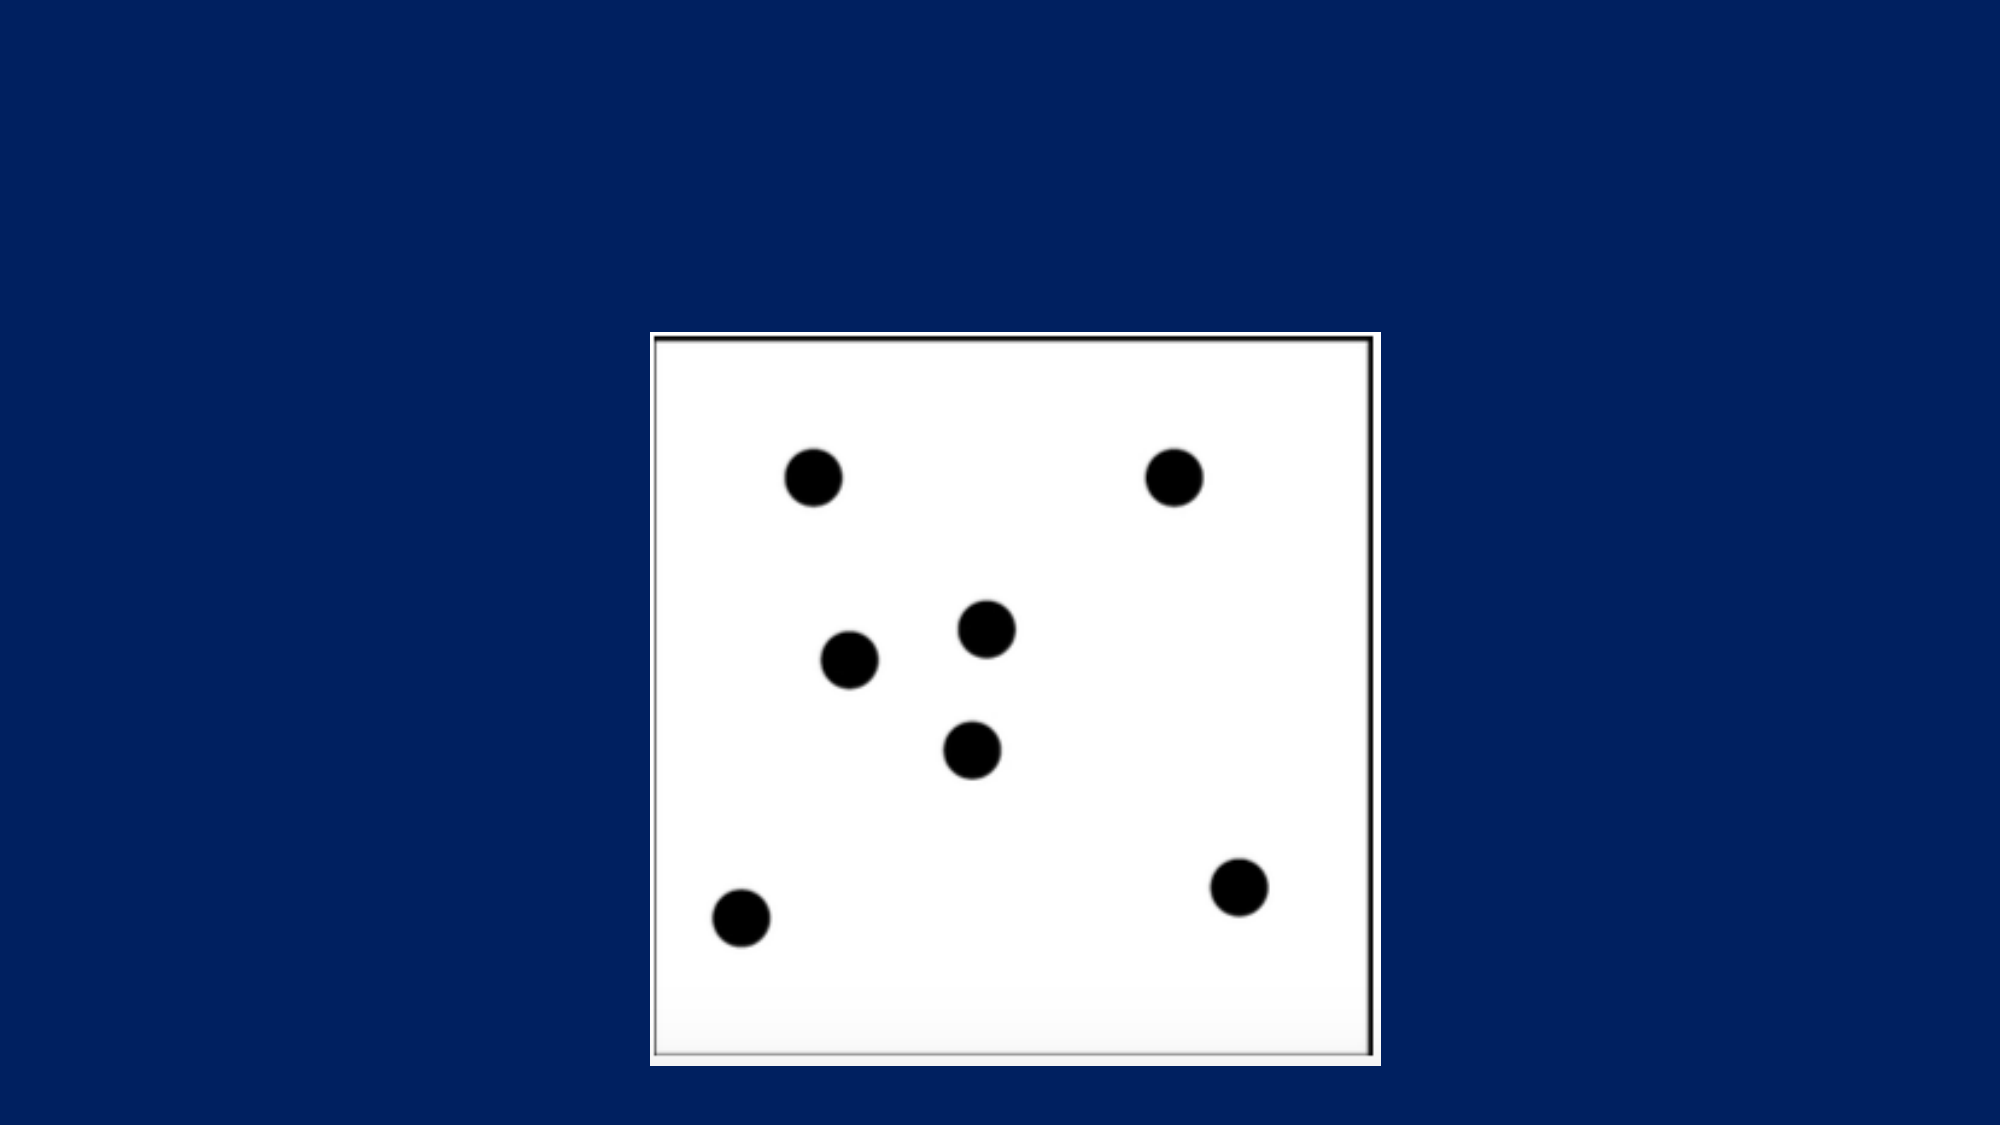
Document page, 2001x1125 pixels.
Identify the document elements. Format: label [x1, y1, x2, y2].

picture [650, 332, 1381, 1066]
